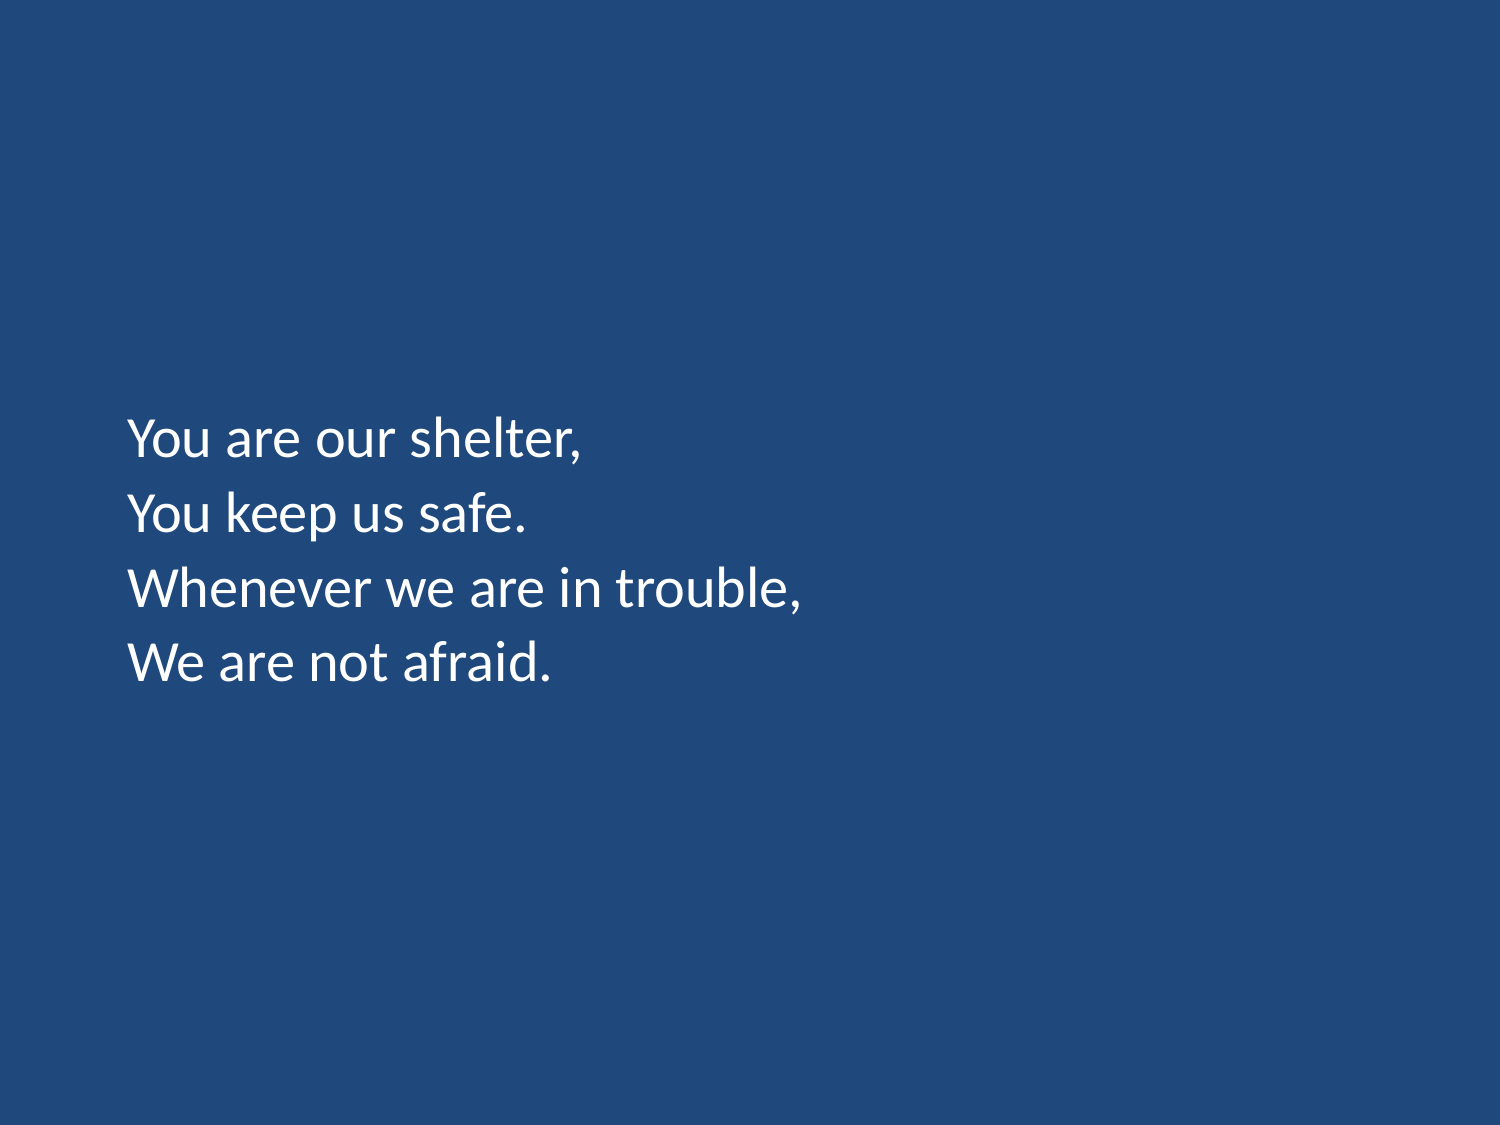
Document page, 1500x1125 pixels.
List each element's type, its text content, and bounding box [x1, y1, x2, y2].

list You are our shelter, You keep us safe. Whenever we are in trouble, We are not afraid. [112, 400, 1454, 725]
